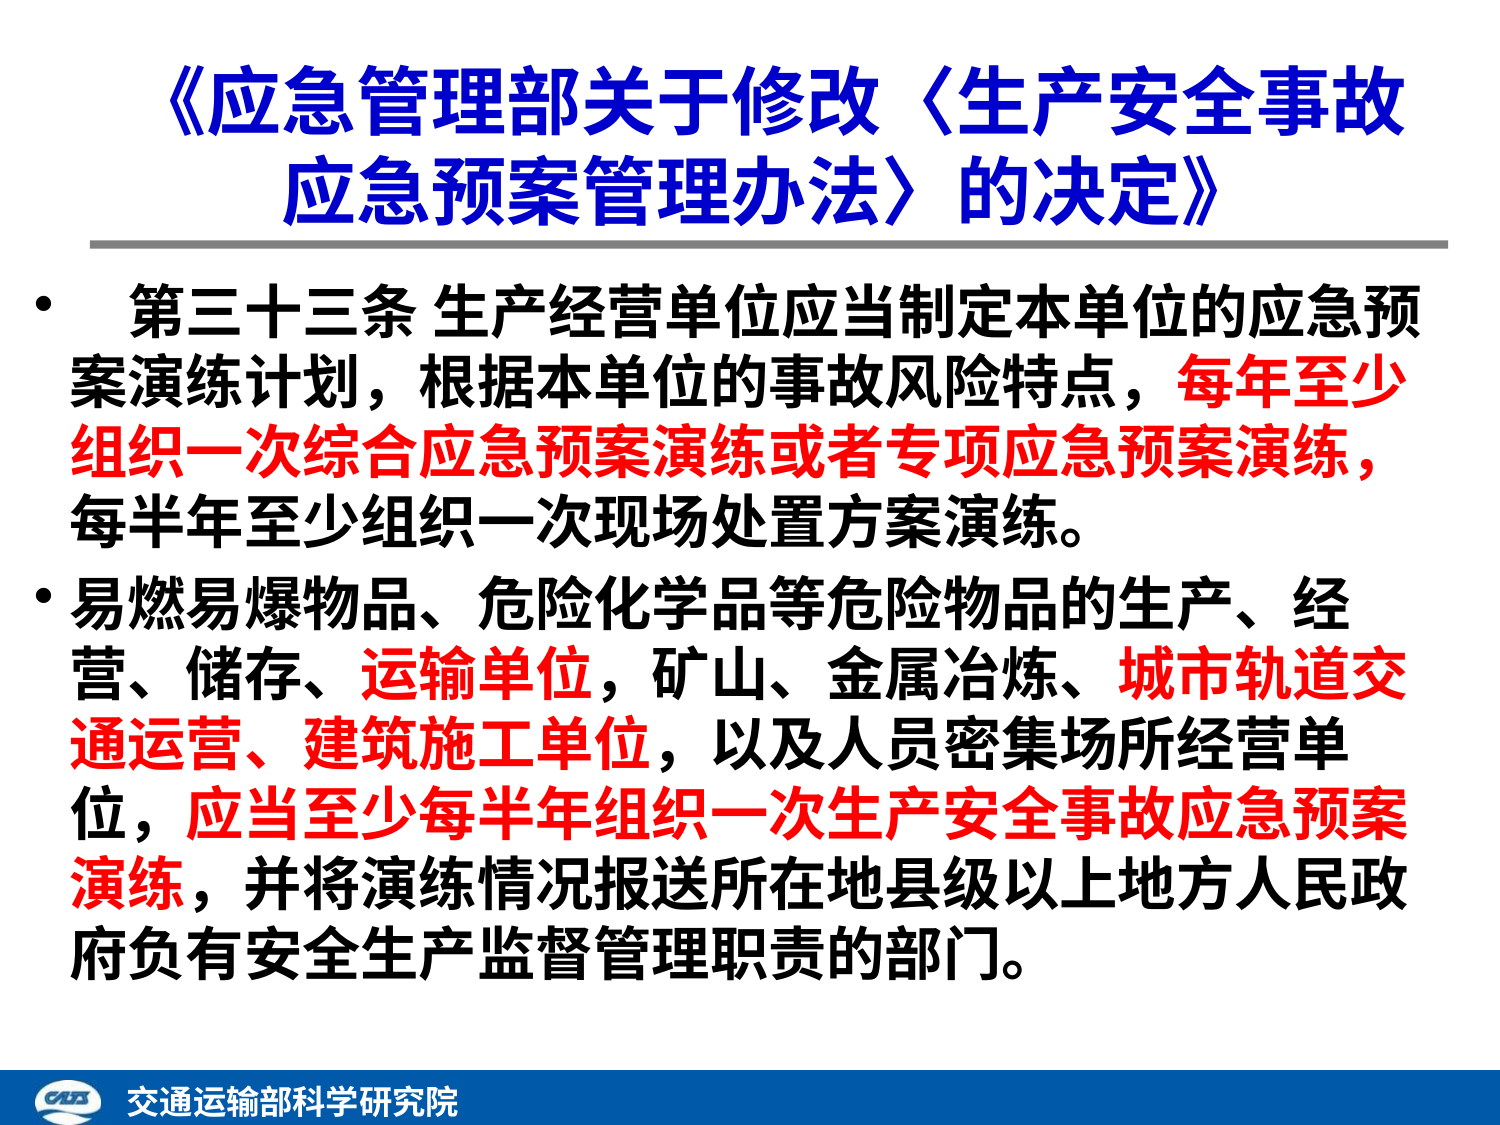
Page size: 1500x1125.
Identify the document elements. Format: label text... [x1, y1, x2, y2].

text_box 《应急管理部关于修改〈生产安全事故应急预案管理办法〉的决定》 [113, 47, 1425, 243]
text_box 第三十三条 生产经营单位应当制定本单位的应急预案演练计划，根据本单位的事故风险特点，每年至少组织一次综合应急预案演练或者专项应急预案演练，每半年至少组织一次现场处置方案演练。 易燃易爆物品、危险化学品等危险物品的生产、经营、储存、运输单位，矿山、金属冶炼、城市轨道交通运营、建筑施工单位，以及人员密集场所经营单位，应当至少每半年组织一次生产安全事故应急预案演练，并将演练情况报送所在地县级以上地方人民政府负有安全生产监督管理职责的部门。 [19, 268, 1481, 995]
picture [0, 1070, 1500, 1125]
